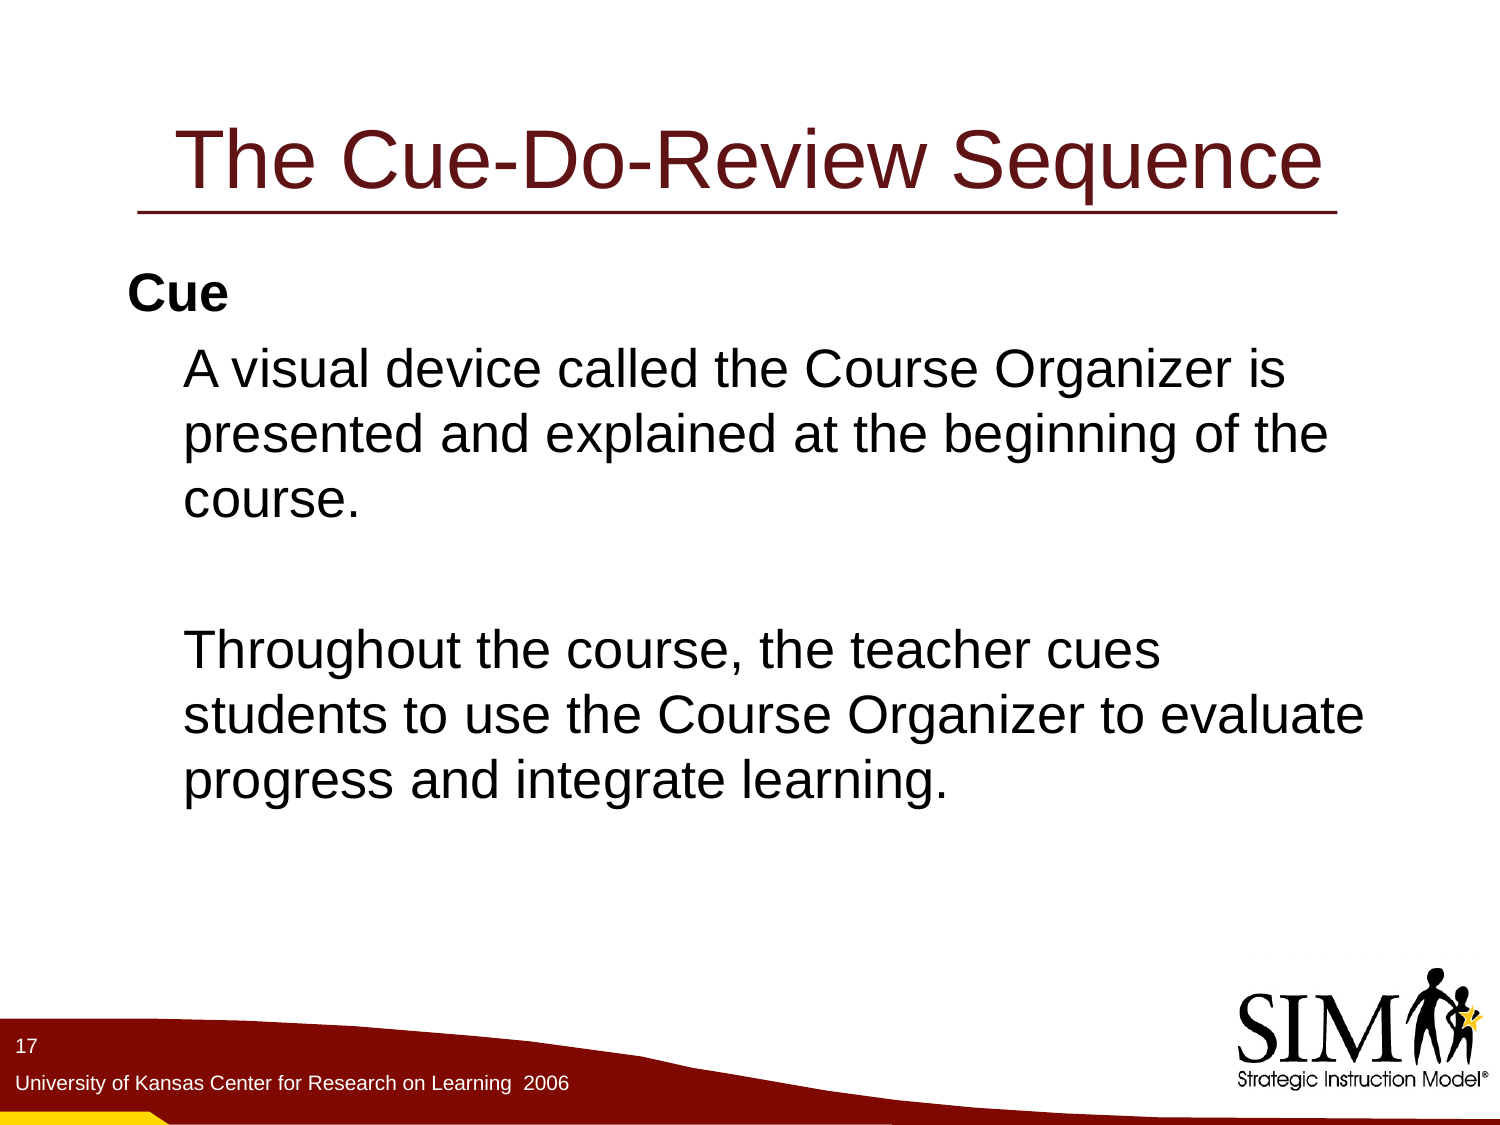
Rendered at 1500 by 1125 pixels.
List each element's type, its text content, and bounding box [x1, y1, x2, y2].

list Cue A visual device called the Course Organizer is presented and explained at the beginning of the course. Throughout the course, the teacher cues students to use the Course Organizer to evaluate progress and integrate learning. [112, 249, 1388, 901]
title The Cue-Do-Review Sequence [112, 74, 1388, 213]
slide_number 17 [0, 1024, 313, 1062]
picture [1231, 954, 1497, 1106]
footer University of Kansas Center for Research on Learning 2006 [0, 1062, 626, 1101]
